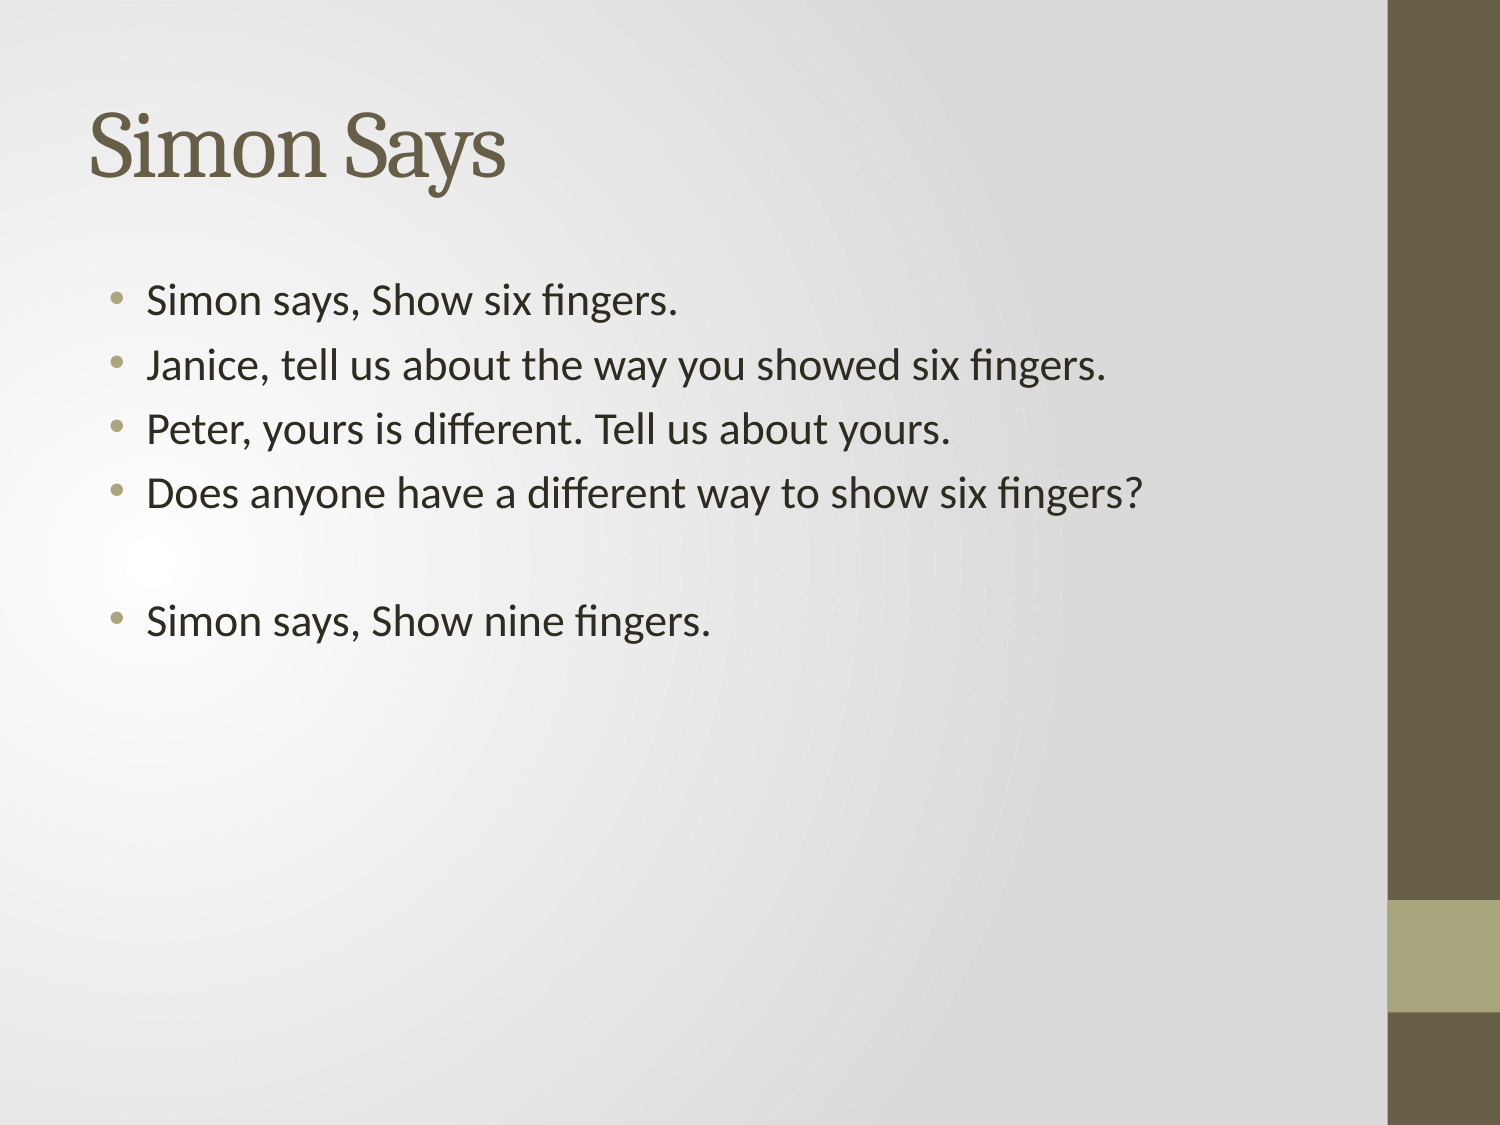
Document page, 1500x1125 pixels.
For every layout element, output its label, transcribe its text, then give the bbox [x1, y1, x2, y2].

list Simon says, Show six fingers. Janice, tell us about the way you showed six fingers. Peter, yours is different. Tell us about yours. Does anyone have a different way to show six fingers? Simon says, Show nine fingers. [74, 262, 1326, 1051]
title Simon Says [75, 45, 1325, 233]
